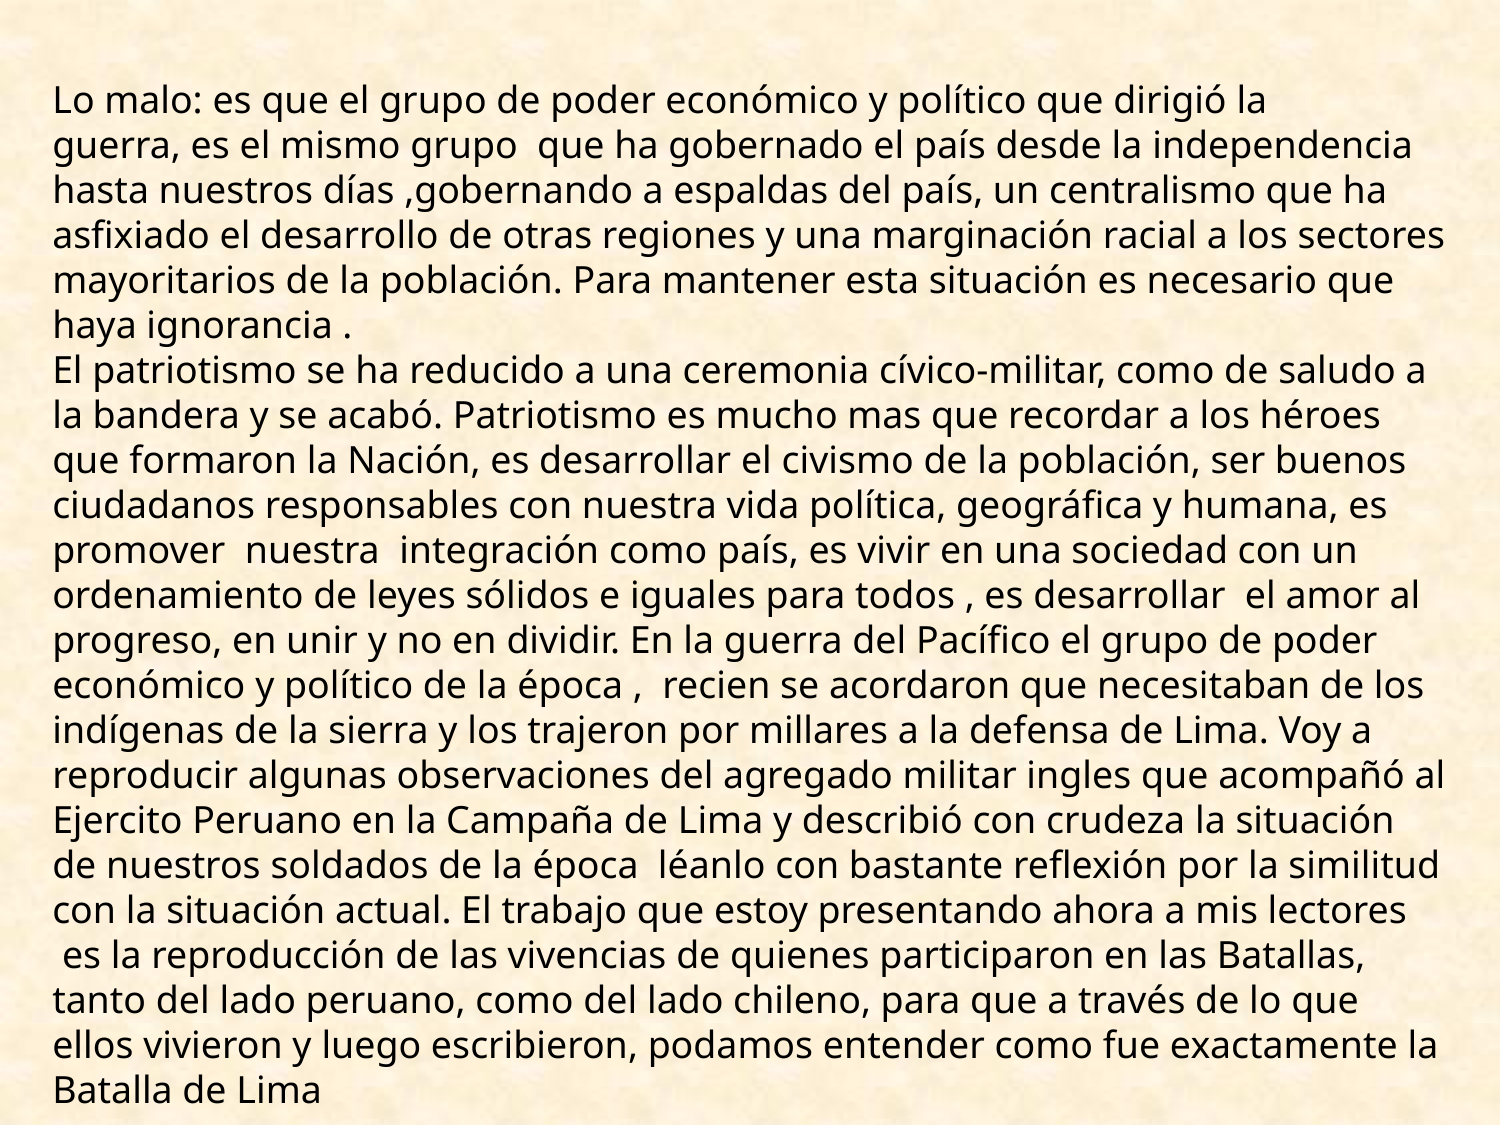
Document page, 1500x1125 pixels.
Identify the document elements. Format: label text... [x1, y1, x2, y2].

text_box Lo malo: es que el grupo de poder económico y político que dirigió la guerra, es el mismo grupo que ha gobernado el país desde la independencia hasta nuestros días ,gobernando a espaldas del país, un centralismo que ha asfixiado el desarrollo de otras regiones y una marginación racial a los sectores mayoritarios de la población. Para mantener esta situación es necesario que haya ignorancia . El patriotismo se ha reducido a una ceremonia cívico-militar, como de saludo a la bandera y se acabó. Patriotismo es mucho mas que recordar a los héroes que formaron la Nación, es desarrollar el civismo de la población, ser buenos ciudadanos responsables con nuestra vida política, geográfica y humana, es promover nuestra integración como país, es vivir en una sociedad con un ordenamiento de leyes sólidos e iguales para todos , es desarrollar el amor al progreso, en unir y no en dividir. En la guerra del Pacífico el grupo de poder económico y político de la época , recien se acordaron que necesitaban de los indígenas de la sierra y los trajeron por millares a la defensa de Lima. Voy a reproducir algunas observaciones del agregado militar ingles que acompañó al Ejercito Peruano en la Campaña de Lima y describió con crudeza la situación de nuestros soldados de la época léanlo con bastante reflexión por la similitud con la situación actual. El trabajo que estoy presentando ahora a mis lectores es la reproducción de las vivencias de quienes participaron en las Batallas, tanto del lado peruano, como del lado chileno, para que a través de lo que ellos vivieron y luego escribieron, podamos entender como fue exactamente la Batalla de Lima [37, 68, 1463, 1119]
picture [0, 0, 1500, 1125]
